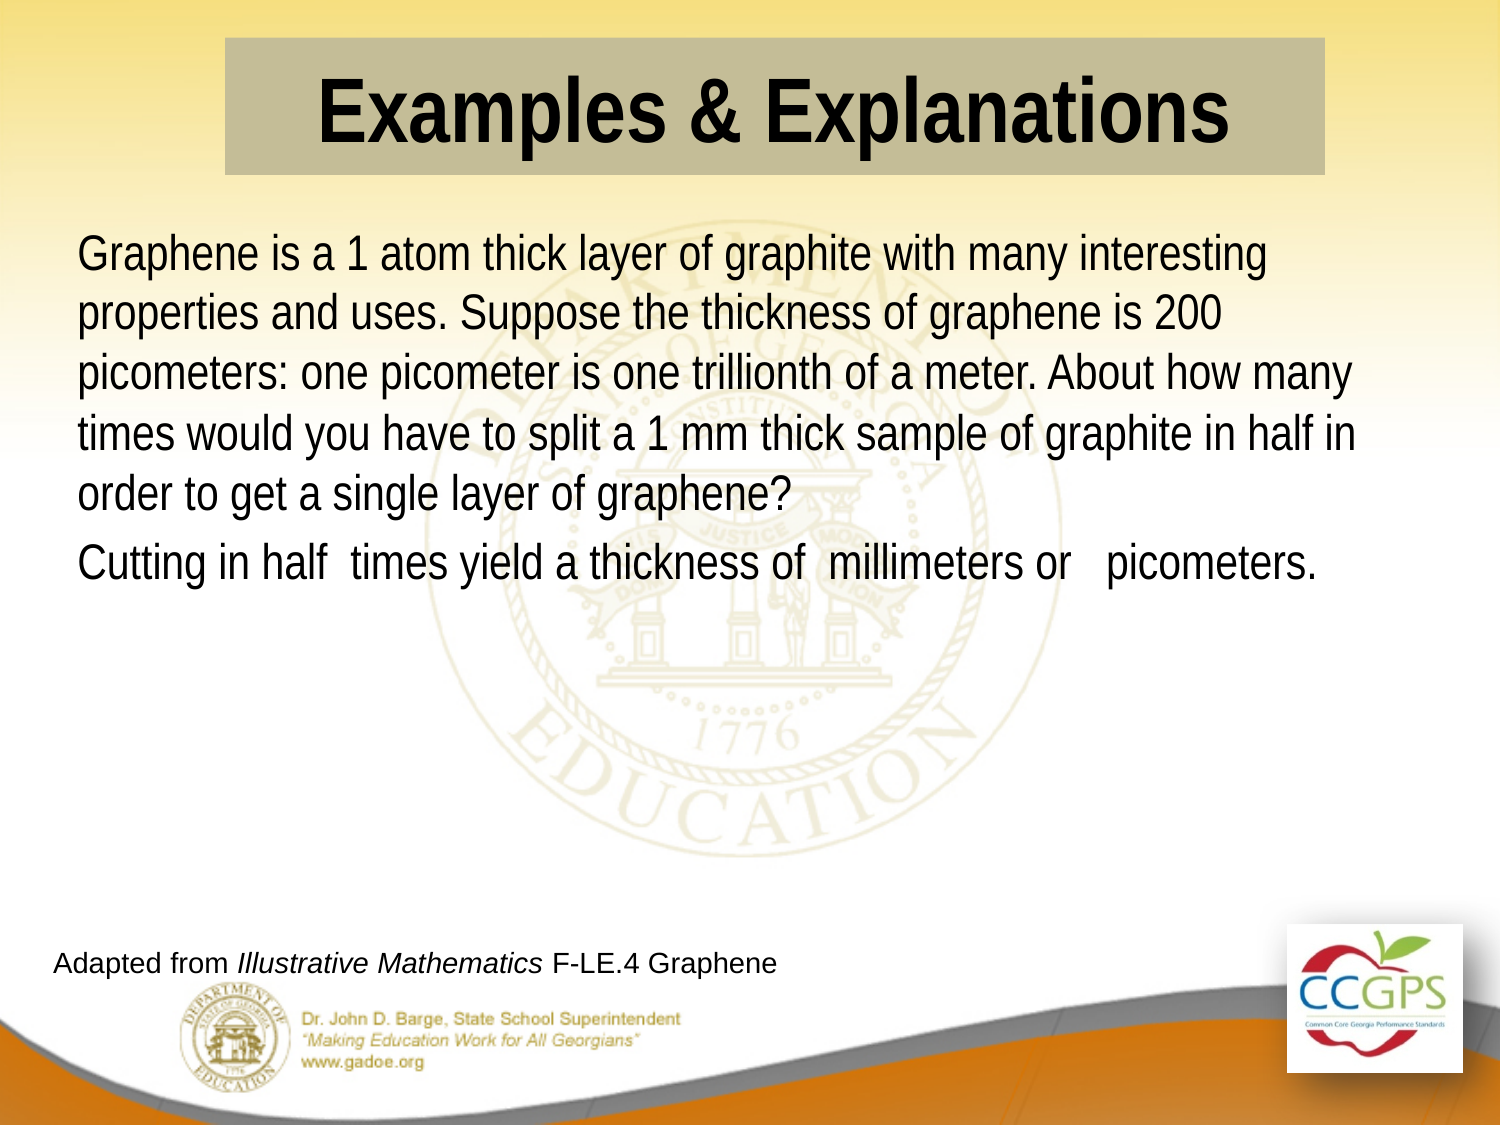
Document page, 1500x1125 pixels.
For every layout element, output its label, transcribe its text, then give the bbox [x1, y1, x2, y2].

text_box Adapted from Illustrative Mathematics F-LE.4 Graphene [38, 936, 793, 987]
title Examples & Explanations [224, 37, 1326, 176]
picture [0, 0, 1500, 1125]
